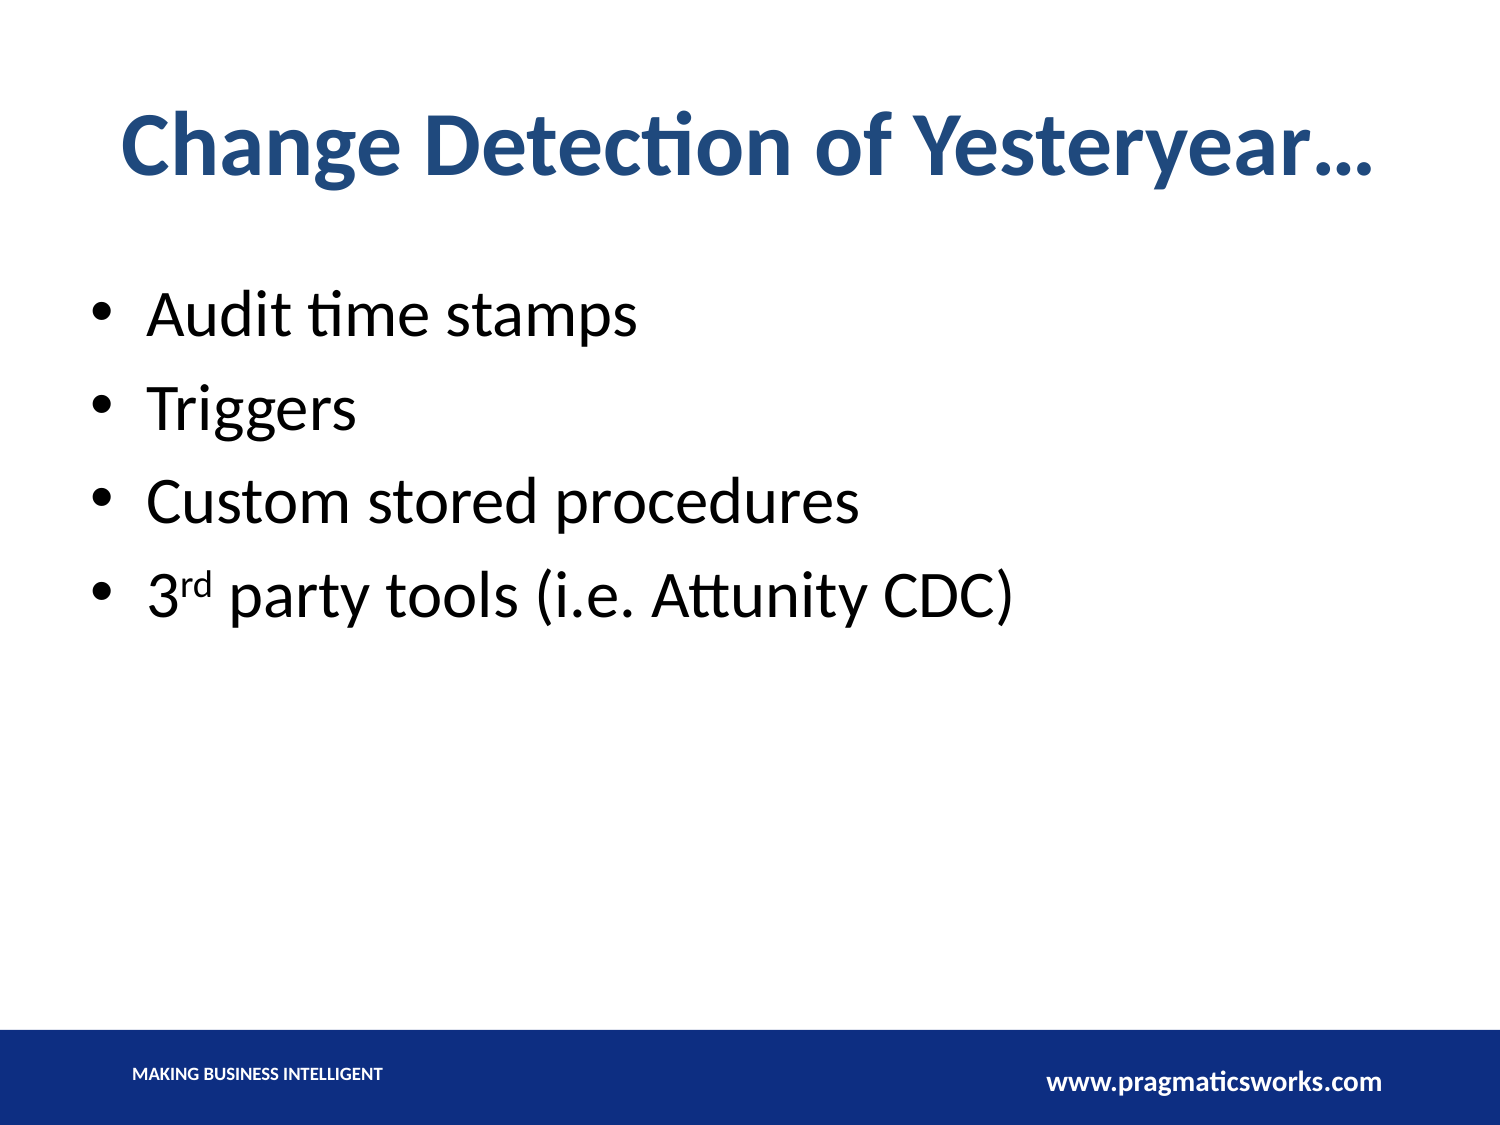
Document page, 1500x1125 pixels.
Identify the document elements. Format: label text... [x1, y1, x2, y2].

list Audit time stamps Triggers Custom stored procedures 3rd party tools (i.e. Attunity CDC) [75, 262, 1413, 975]
title Change Detection of Yesteryear… [12, 45, 1488, 233]
